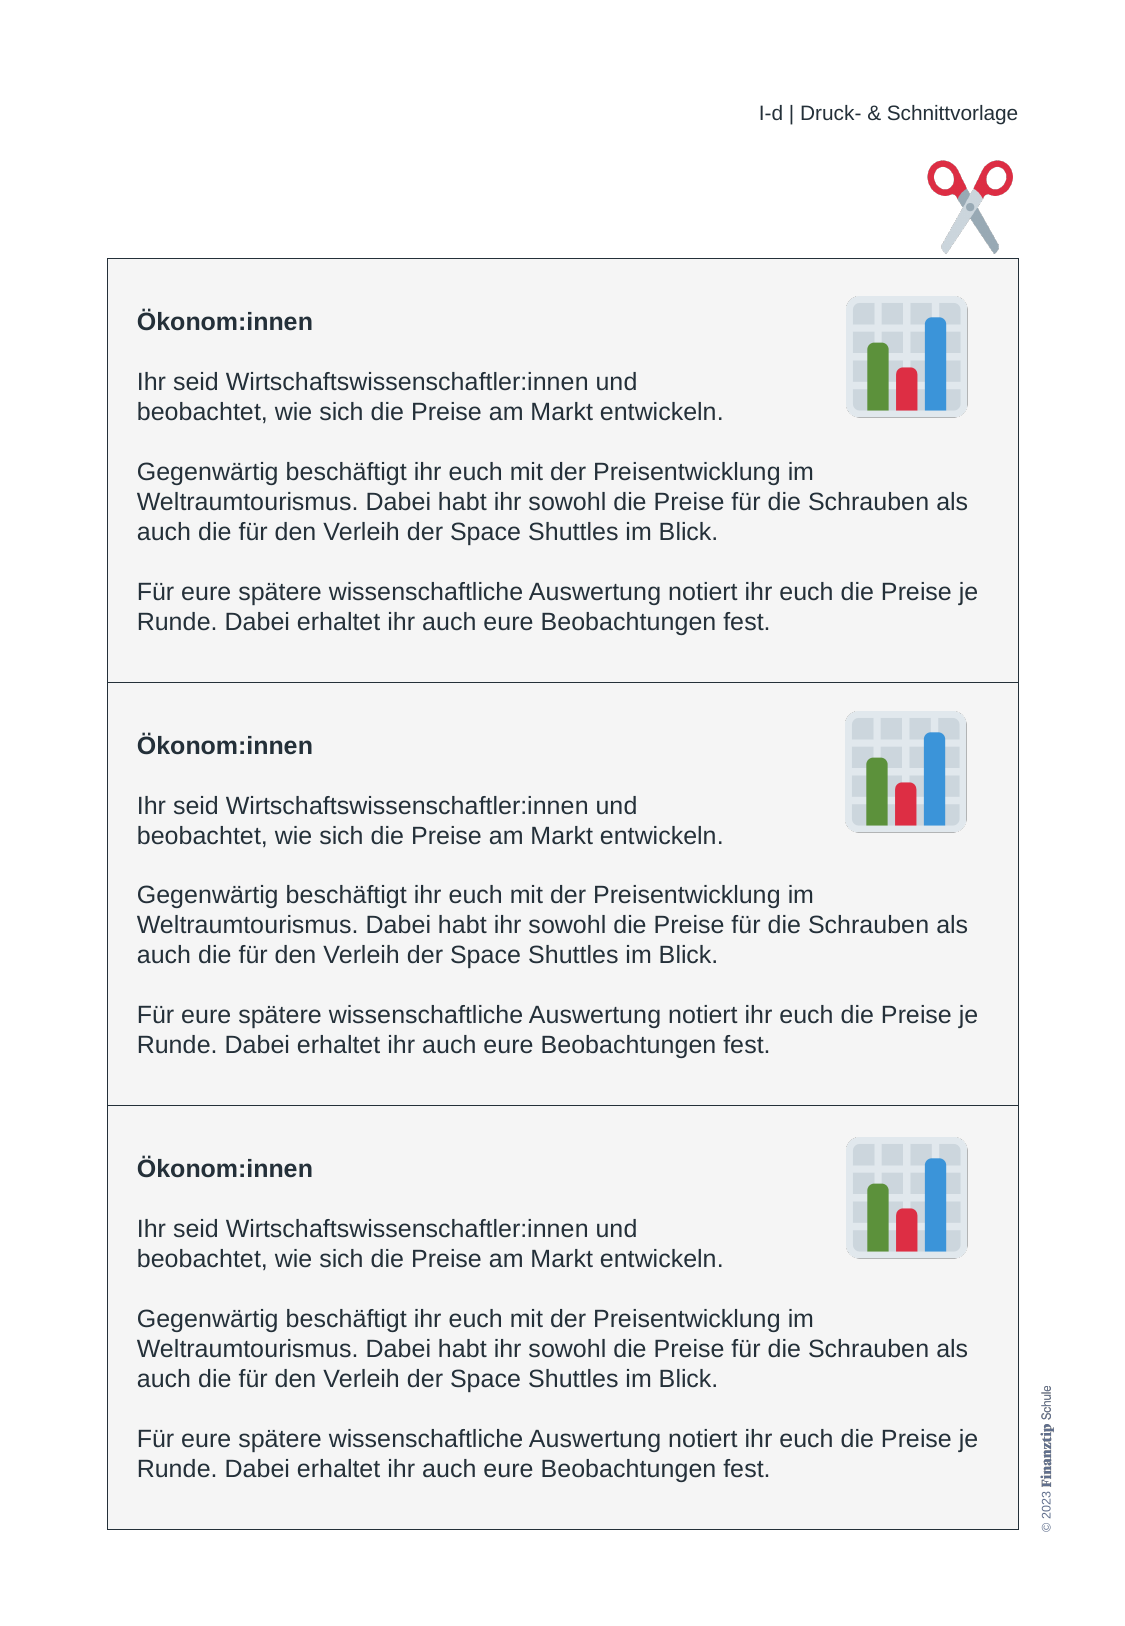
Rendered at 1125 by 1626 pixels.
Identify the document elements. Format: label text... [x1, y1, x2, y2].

picture [842, 292, 971, 421]
picture [842, 1133, 971, 1262]
text_box Ökonom:innen Ihr seid Wirtschaftswissenschaftler:innen und beobachtet, wie sich die Preise am Markt entwickeln. Gegenwärtig beschäftigt ihr euch mit der Preisentwicklung im Weltraumtourismus. Dabei habt ihr sowohl die Preise für die Schrauben als auch die für den Verleih der Space Shuttles im Blick. Für eure spätere wissenschaftliche Auswertung notiert ihr euch die Preise je Runde. Dabei erhaltet ihr auch eure Beobachtungen fest. [106, 681, 1019, 1105]
picture [921, 160, 1018, 257]
text_box Ökonom:innen Ihr seid Wirtschaftswissenschaftler:innen und beobachtet, wie sich die Preise am Markt entwickeln. Gegenwärtig beschäftigt ihr euch mit der Preisentwicklung im Weltraumtourismus. Dabei habt ihr sowohl die Preise für die Schrauben als auch die für den Verleih der Space Shuttles im Blick. Für eure spätere wissenschaftliche Auswertung notiert ihr euch die Preise je Runde. Dabei erhaltet ihr auch eure Beobachtungen fest. [106, 1105, 1019, 1530]
text_box Ökonom:innen Ihr seid Wirtschaftswissenschaftler:innen und beobachtet, wie sich die Preise am Markt entwickeln. Gegenwärtig beschäftigt ihr euch mit der Preisentwicklung im Weltraumtourismus. Dabei habt ihr sowohl die Preise für die Schrauben als auch die für den Verleih der Space Shuttles im Blick. Für eure spätere wissenschaftliche Auswertung notiert ihr euch die Preise je Runde. Dabei erhaltet ihr auch eure Beobachtungen fest. [106, 257, 1019, 681]
picture [841, 707, 970, 836]
picture [1039, 1386, 1054, 1487]
